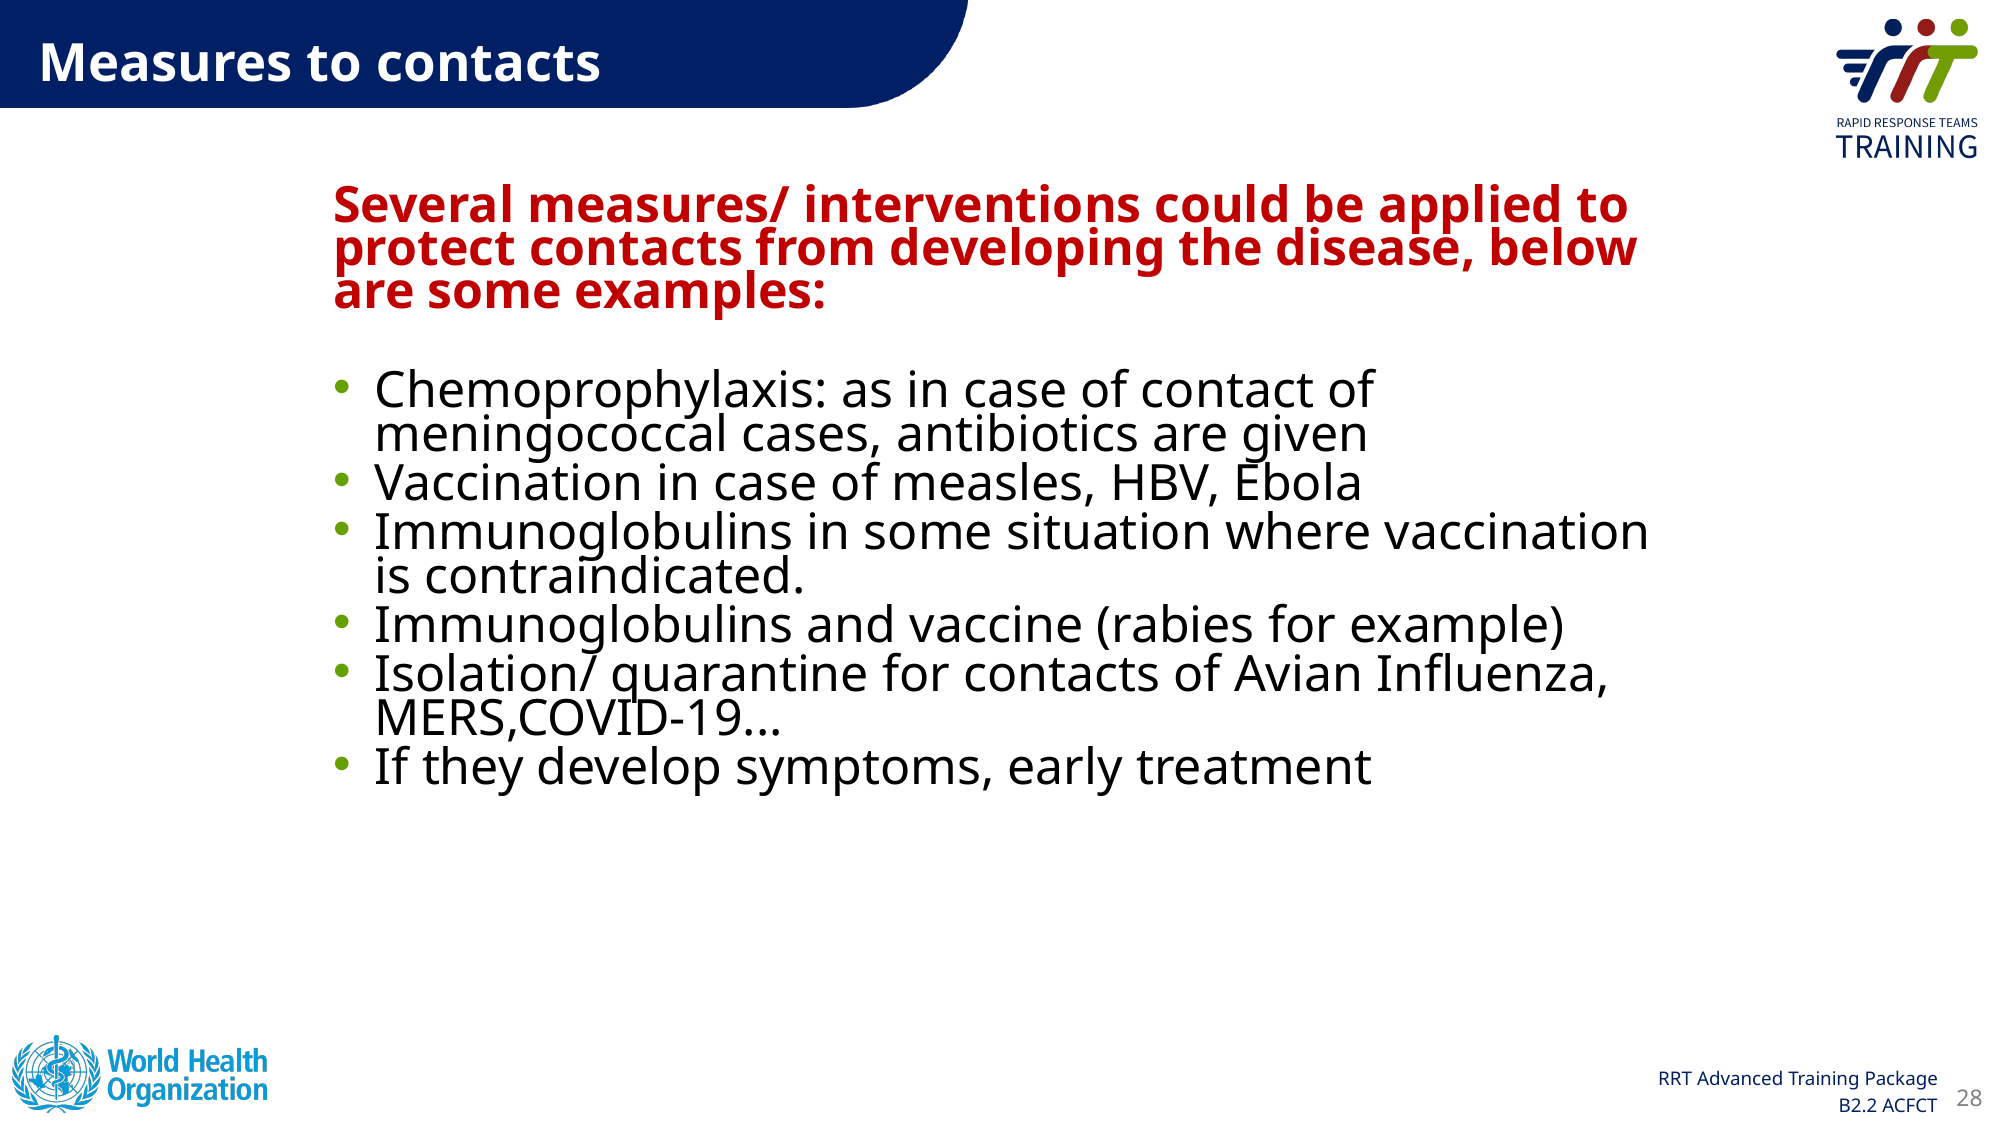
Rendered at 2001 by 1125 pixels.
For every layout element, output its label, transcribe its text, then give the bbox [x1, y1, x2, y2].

list Several measures/ interventions could be applied to protect contacts from developing the disease, below are some examples: Chemoprophylaxis: as in case of contact of meningococcal cases, antibiotics are given Vaccination in case of measles, HBV, Ebola Immunoglobulins in some situation where vaccination is contraindicated. Immunoglobulins and vaccine (rabies for example) Isolation/ quarantine for contacts of Avian Influenza, MERS,COVID-19... If they develop symptoms, early treatment [325, 180, 1675, 845]
picture [12, 1035, 267, 1113]
picture [0, 0, 969, 108]
picture [12, 1083, 48, 1113]
text_box Measures to contacts [31, 11, 743, 118]
picture [58, 1050, 64, 1058]
picture [1835, 19, 1978, 167]
